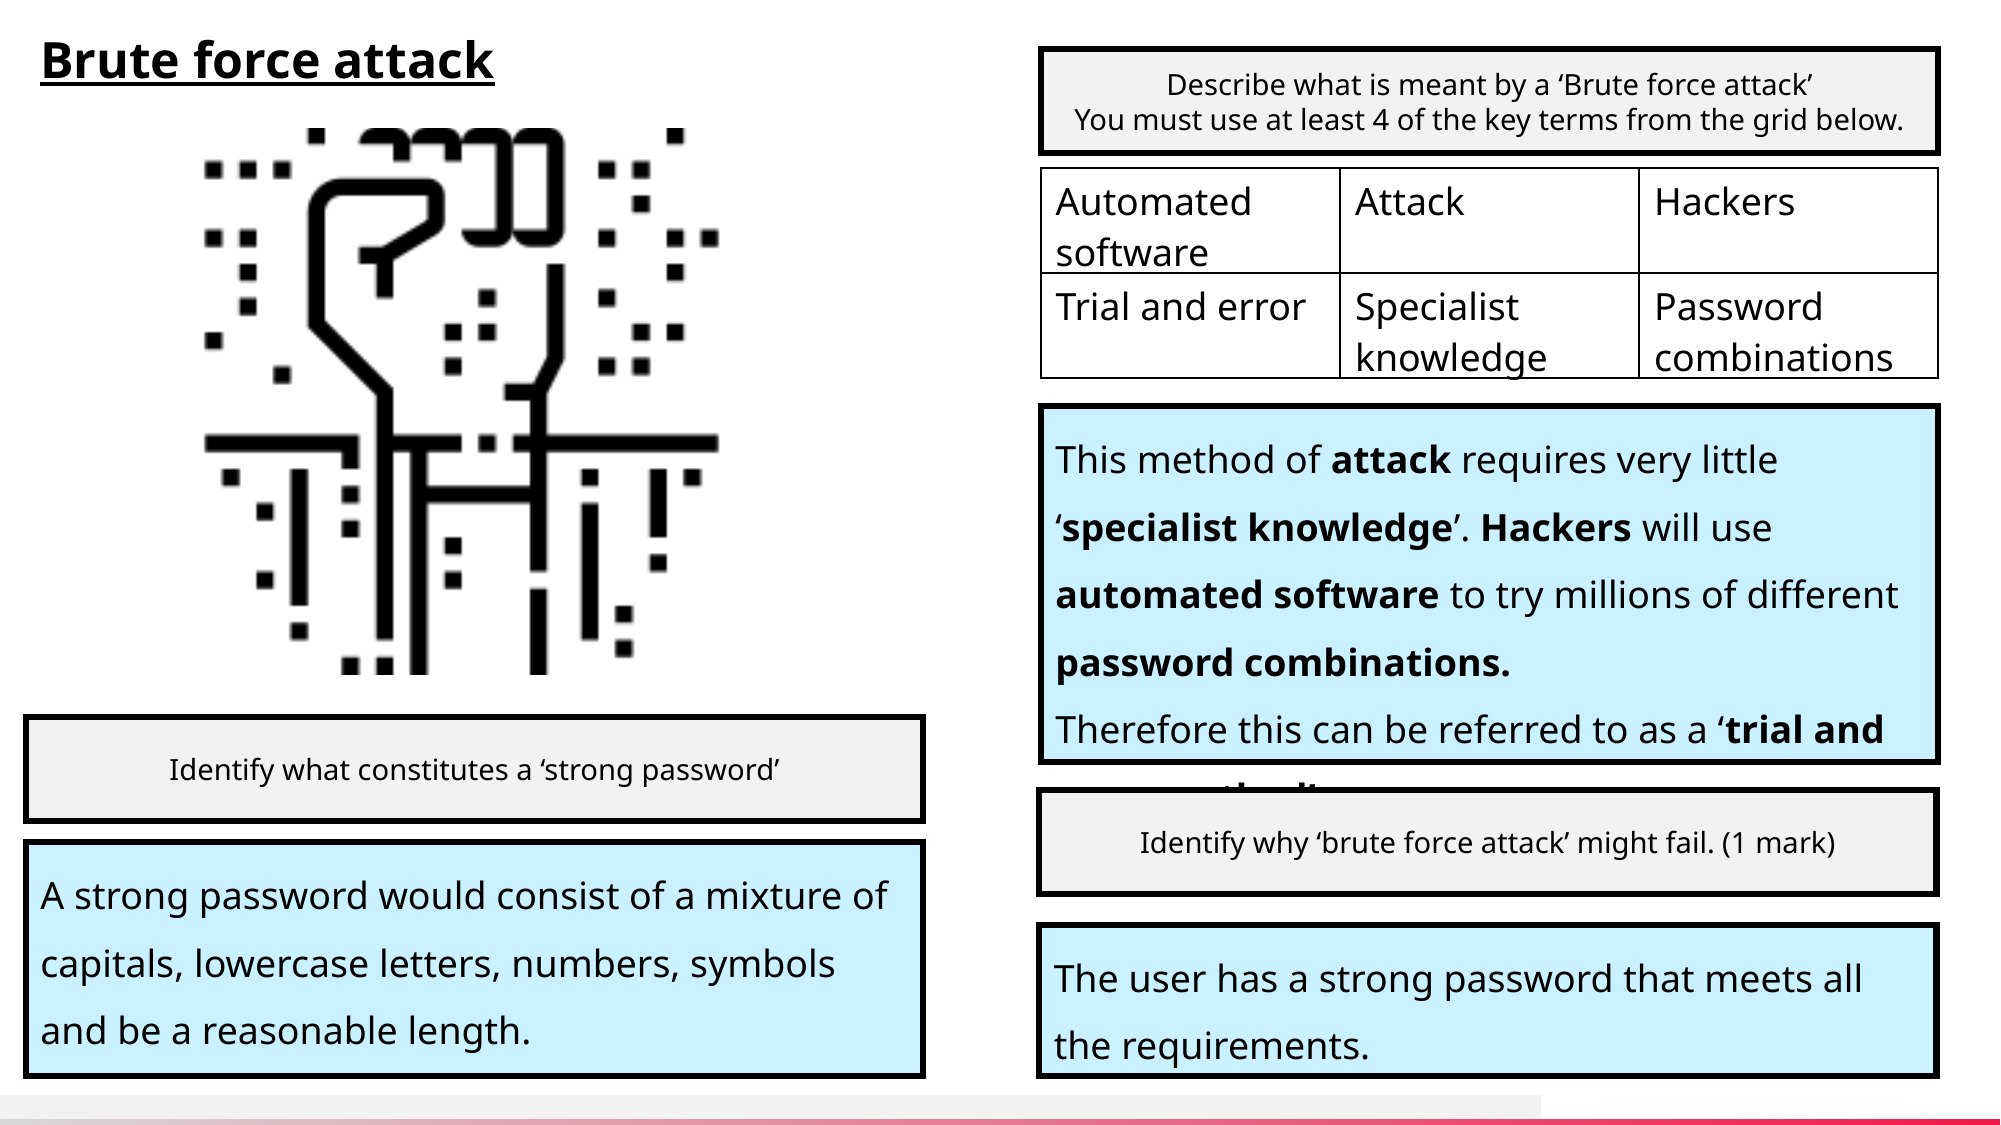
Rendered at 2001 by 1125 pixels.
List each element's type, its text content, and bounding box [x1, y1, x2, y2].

table_header Automated software [1042, 169, 1339, 272]
text_box Describe what is meant by a ‘Brute force attack’ You must use at least 4 of the key terms from the grid below. [1040, 48, 1939, 154]
table_header Attack [1341, 169, 1638, 272]
text_box A strong password would consist of a mixture of capitals, lowercase letters, numbers, symbols and be a reasonable length. [25, 841, 924, 1077]
picture [189, 128, 736, 675]
text_box Brute force attack [25, 21, 1095, 96]
text_box This method of attack requires very little ‘specialist knowledge’. Hackers will use automated software to try millions of different password combinations. Therefore this can be referred to as a ‘trial and error method’. [1040, 405, 1939, 763]
table_cell Specialist knowledge [1341, 274, 1638, 377]
table_cell Password combinations [1640, 274, 1937, 377]
text_box Identify what constitutes a ‘strong password’ [25, 716, 924, 822]
table_cell Trial and error [1042, 274, 1339, 377]
table_header Hackers [1640, 169, 1937, 272]
text_box Identify why ‘brute force attack’ might fail. (1 mark) [1038, 789, 1938, 895]
text_box The user has a strong password that meets all the requirements. [1038, 924, 1938, 1077]
